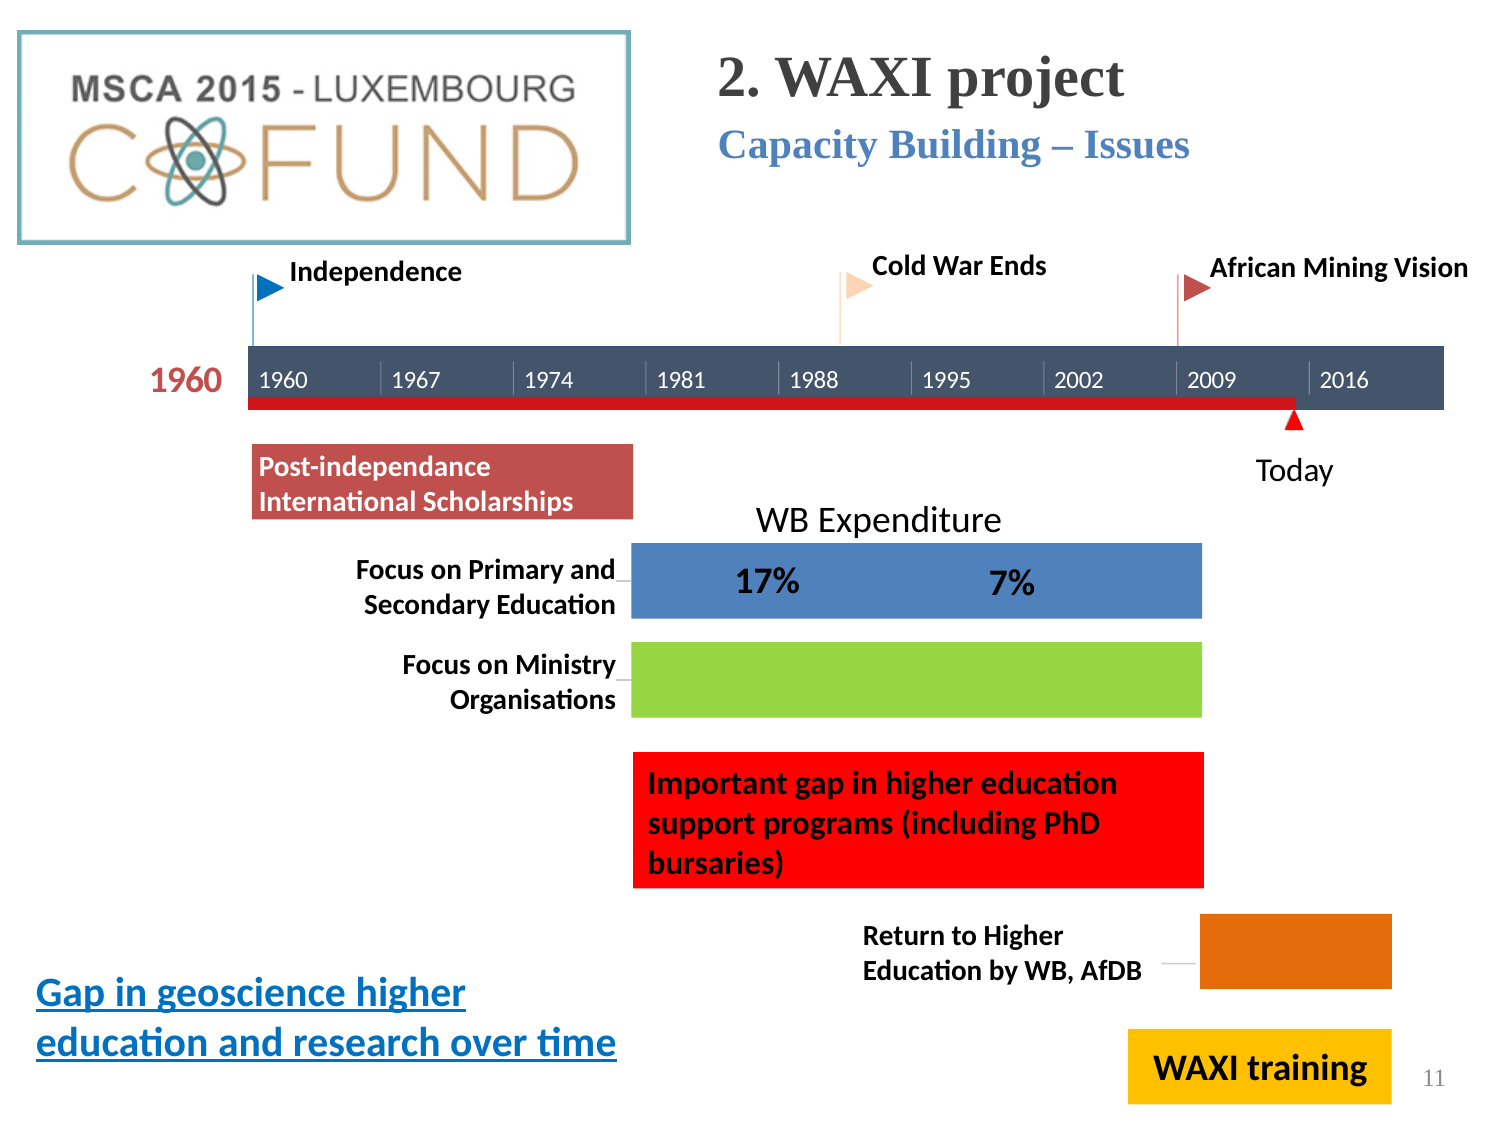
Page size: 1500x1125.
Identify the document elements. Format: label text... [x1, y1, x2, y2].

text_box 2002 [1054, 362, 1107, 394]
text_box [246, 395, 1298, 411]
text_box [255, 270, 289, 304]
text_box [1181, 270, 1216, 305]
text_box 1974 [523, 362, 576, 394]
text_box Independence [289, 255, 476, 288]
subtitle [17, 278, 1462, 1000]
text_box 1960 [258, 362, 311, 394]
text_box African Mining Vision [1210, 248, 1491, 284]
text_box 1967 [391, 362, 444, 394]
text_box 1995 [921, 362, 974, 394]
text_box [246, 345, 1446, 411]
text_box Gap in geoscience higher education and research over time [21, 957, 246, 1073]
text_box 2016 [1319, 362, 1372, 394]
footer 11 [1398, 1046, 1462, 1107]
text_box 1981 [656, 362, 709, 394]
text_box 1960 [147, 355, 225, 401]
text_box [251, 443, 1393, 1105]
text_box 2009 [1187, 362, 1240, 394]
text_box 1988 [789, 362, 842, 394]
text_box [1281, 404, 1308, 433]
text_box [839, 245, 1154, 345]
picture [17, 30, 631, 246]
text_box 2. WAXI project Capacity Building – Issues [702, 30, 1483, 245]
